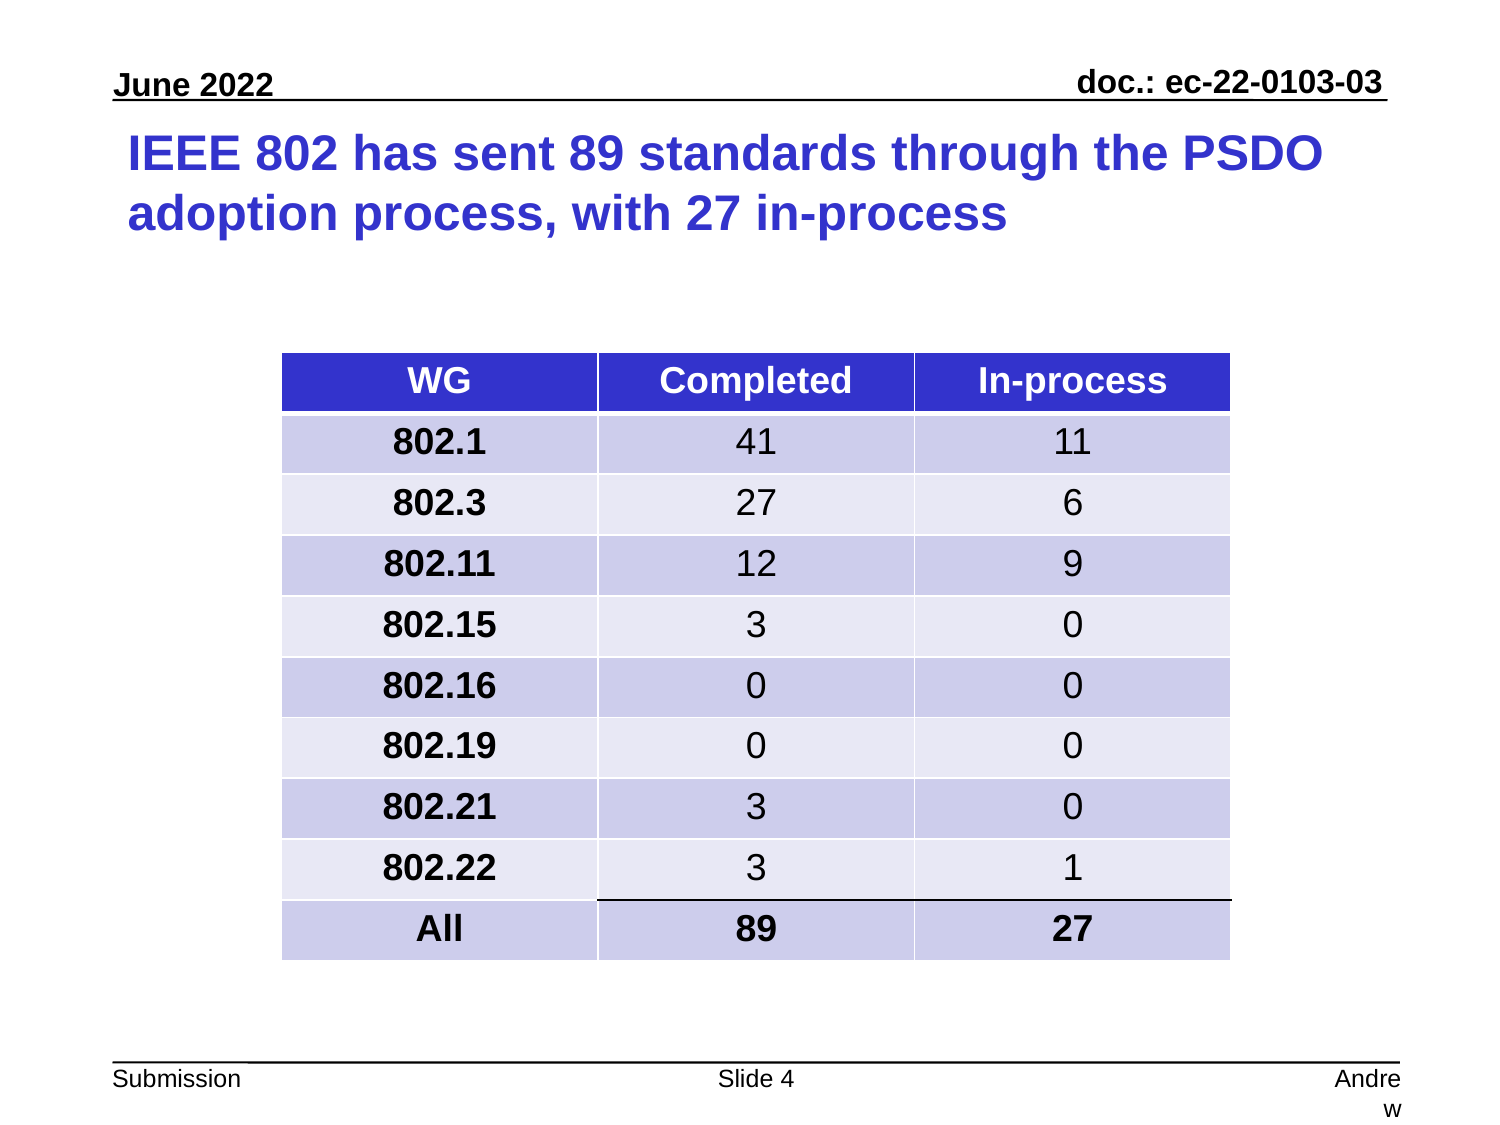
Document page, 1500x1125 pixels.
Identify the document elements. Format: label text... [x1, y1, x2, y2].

table_cell 89 [599, 901, 914, 960]
table_cell 3 [599, 840, 914, 899]
table_cell 802.21 [282, 779, 597, 838]
table_cell 802.15 [282, 597, 597, 656]
table_cell 0 [915, 779, 1230, 838]
table_cell 1 [915, 840, 1230, 899]
table_cell 3 [599, 597, 914, 656]
table_cell 27 [599, 475, 914, 534]
table_cell 0 [915, 597, 1230, 656]
table_cell All [282, 901, 597, 960]
table_cell 802.3 [282, 475, 597, 534]
table_cell 11 [915, 416, 1230, 473]
table_cell 802.22 [282, 840, 597, 899]
footer Andrew Myles, Cisco [1320, 1061, 1402, 1093]
table_header Completed [599, 353, 914, 411]
table_header WG [282, 353, 597, 411]
table_cell 802.19 [282, 718, 597, 777]
table_cell 9 [915, 536, 1230, 595]
table_cell 802.16 [282, 658, 597, 717]
slide_number Slide 4 [709, 1061, 803, 1093]
table_cell 0 [599, 718, 914, 777]
table_cell 0 [599, 658, 914, 717]
table_cell 41 [599, 416, 914, 473]
title IEEE 802 has sent 89 standards through the PSDO adoption process, with 27 in-process [112, 112, 1388, 288]
table_cell 12 [599, 536, 914, 595]
table_cell 27 [915, 901, 1230, 960]
table_cell 6 [915, 475, 1230, 534]
table_cell 0 [915, 658, 1230, 717]
table_cell 0 [915, 718, 1230, 777]
table_cell 802.1 [282, 416, 597, 473]
table_cell 3 [599, 779, 914, 838]
table_cell 802.11 [282, 536, 597, 595]
table_header In-process [915, 353, 1230, 411]
